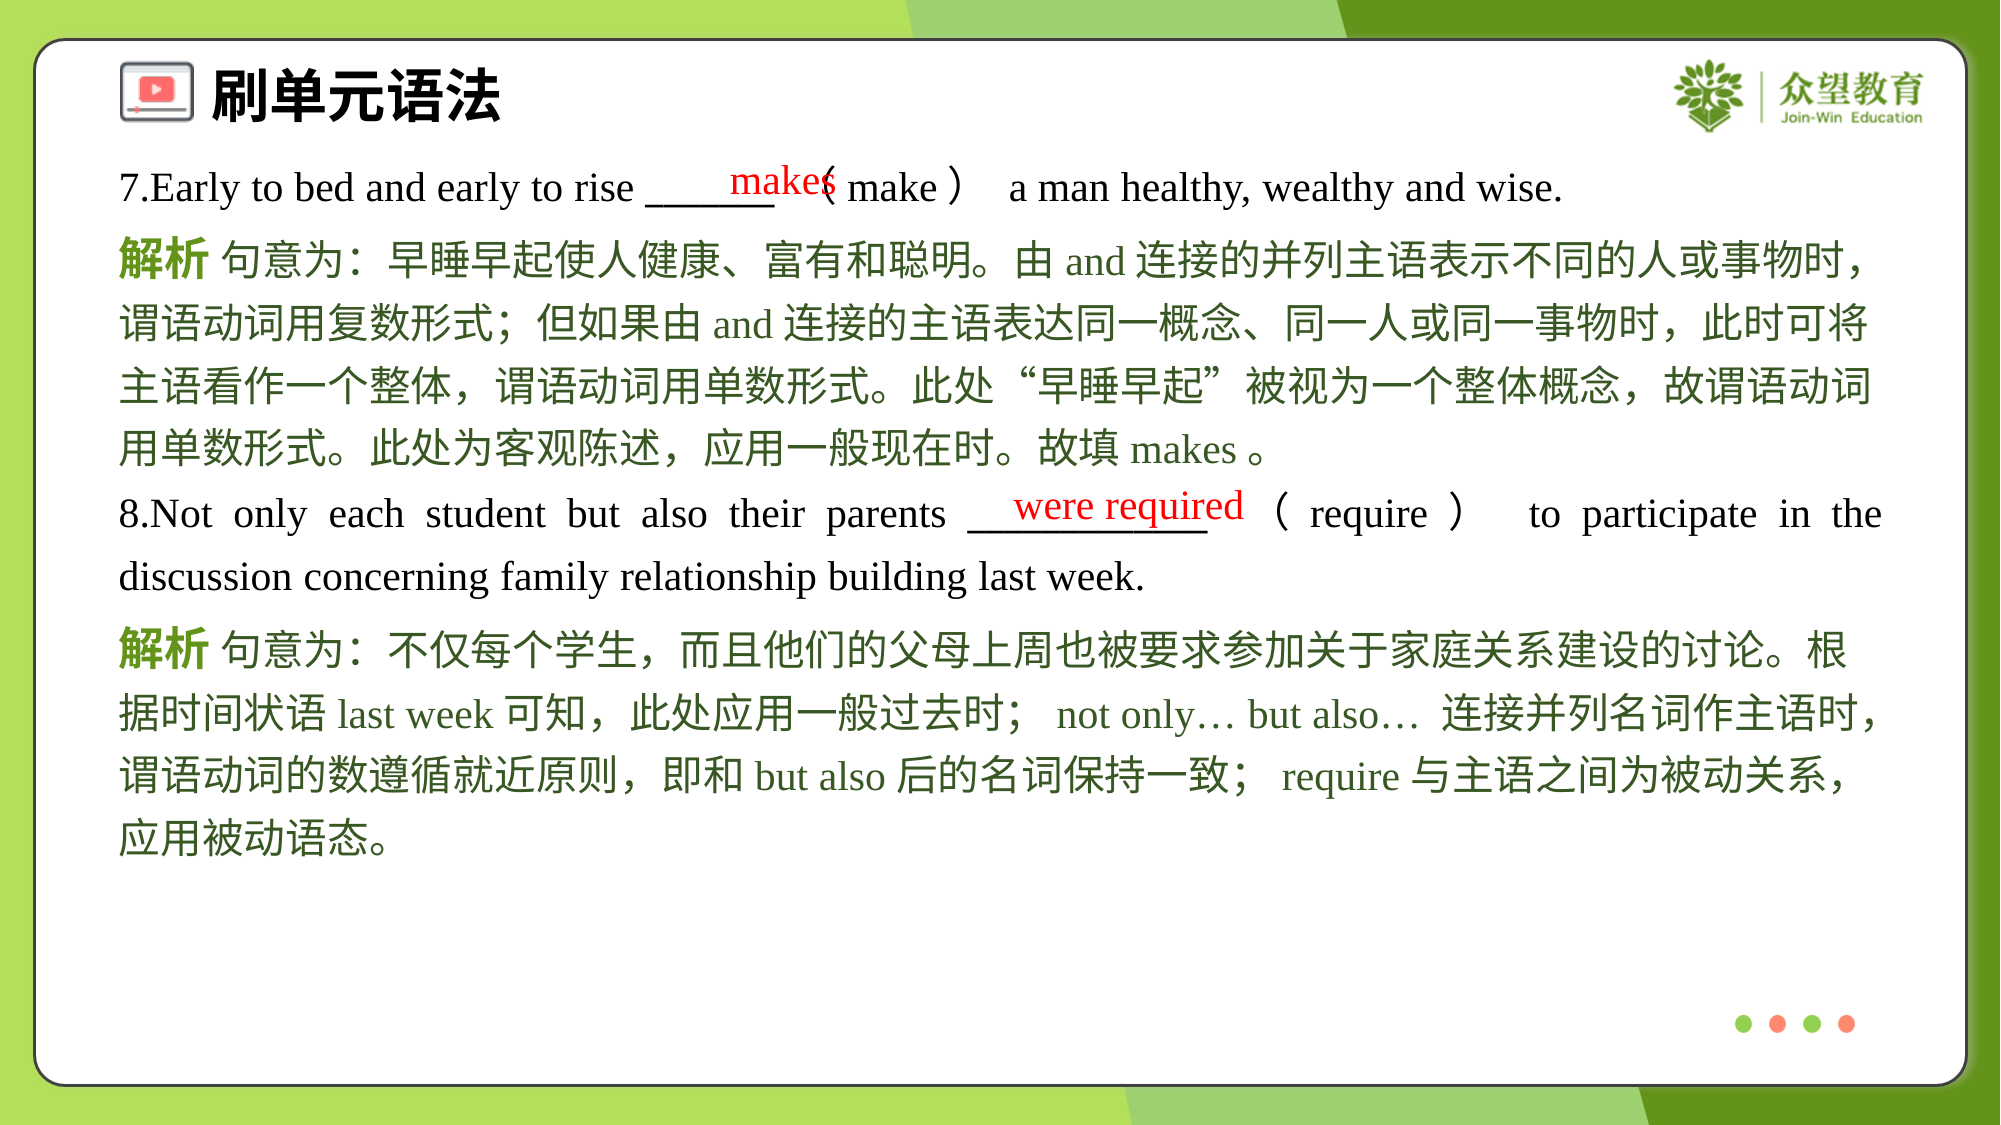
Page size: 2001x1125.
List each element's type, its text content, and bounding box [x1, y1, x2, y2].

picture [0, 0, 2000, 1125]
text_box makes [725, 140, 842, 199]
text_box 解析 句意为：不仅每个学生，而且他们的父母上周也被要求参加关于家庭关系建设的讨论。根据时间状语last week可知，此处应用一般过去时；not only… but also… 连接并列名词作主语时，谓语动词的数遵循就近原则，即和but also后的名词保持一致；require与主语之间为被动关系，应用被动语态。 [118, 605, 1883, 857]
text_box were required [1004, 465, 1254, 523]
text_box 8.Not only each student but also their parents _____________ （require） to participate in the discussion concerning family relationship building last week. [118, 473, 1883, 594]
text_box 7.Early to bed and early to rise _______ （make） a man healthy, wealthy and wise. [118, 146, 1883, 204]
text_box 解析 句意为：早睡早起使人健康、富有和聪明。由and连接的并列主语表示不同的人或事物时，谓语动词用复数形式；但如果由and连接的主语表达同一概念、同一人或同一事物时，此时可将主语看作一个整体，谓语动词用单数形式。此处“早睡早起”被视为一个整体概念，故谓语动词用单数形式。此处为客观陈述，应用一般现在时。故填makes。 [118, 215, 1883, 468]
